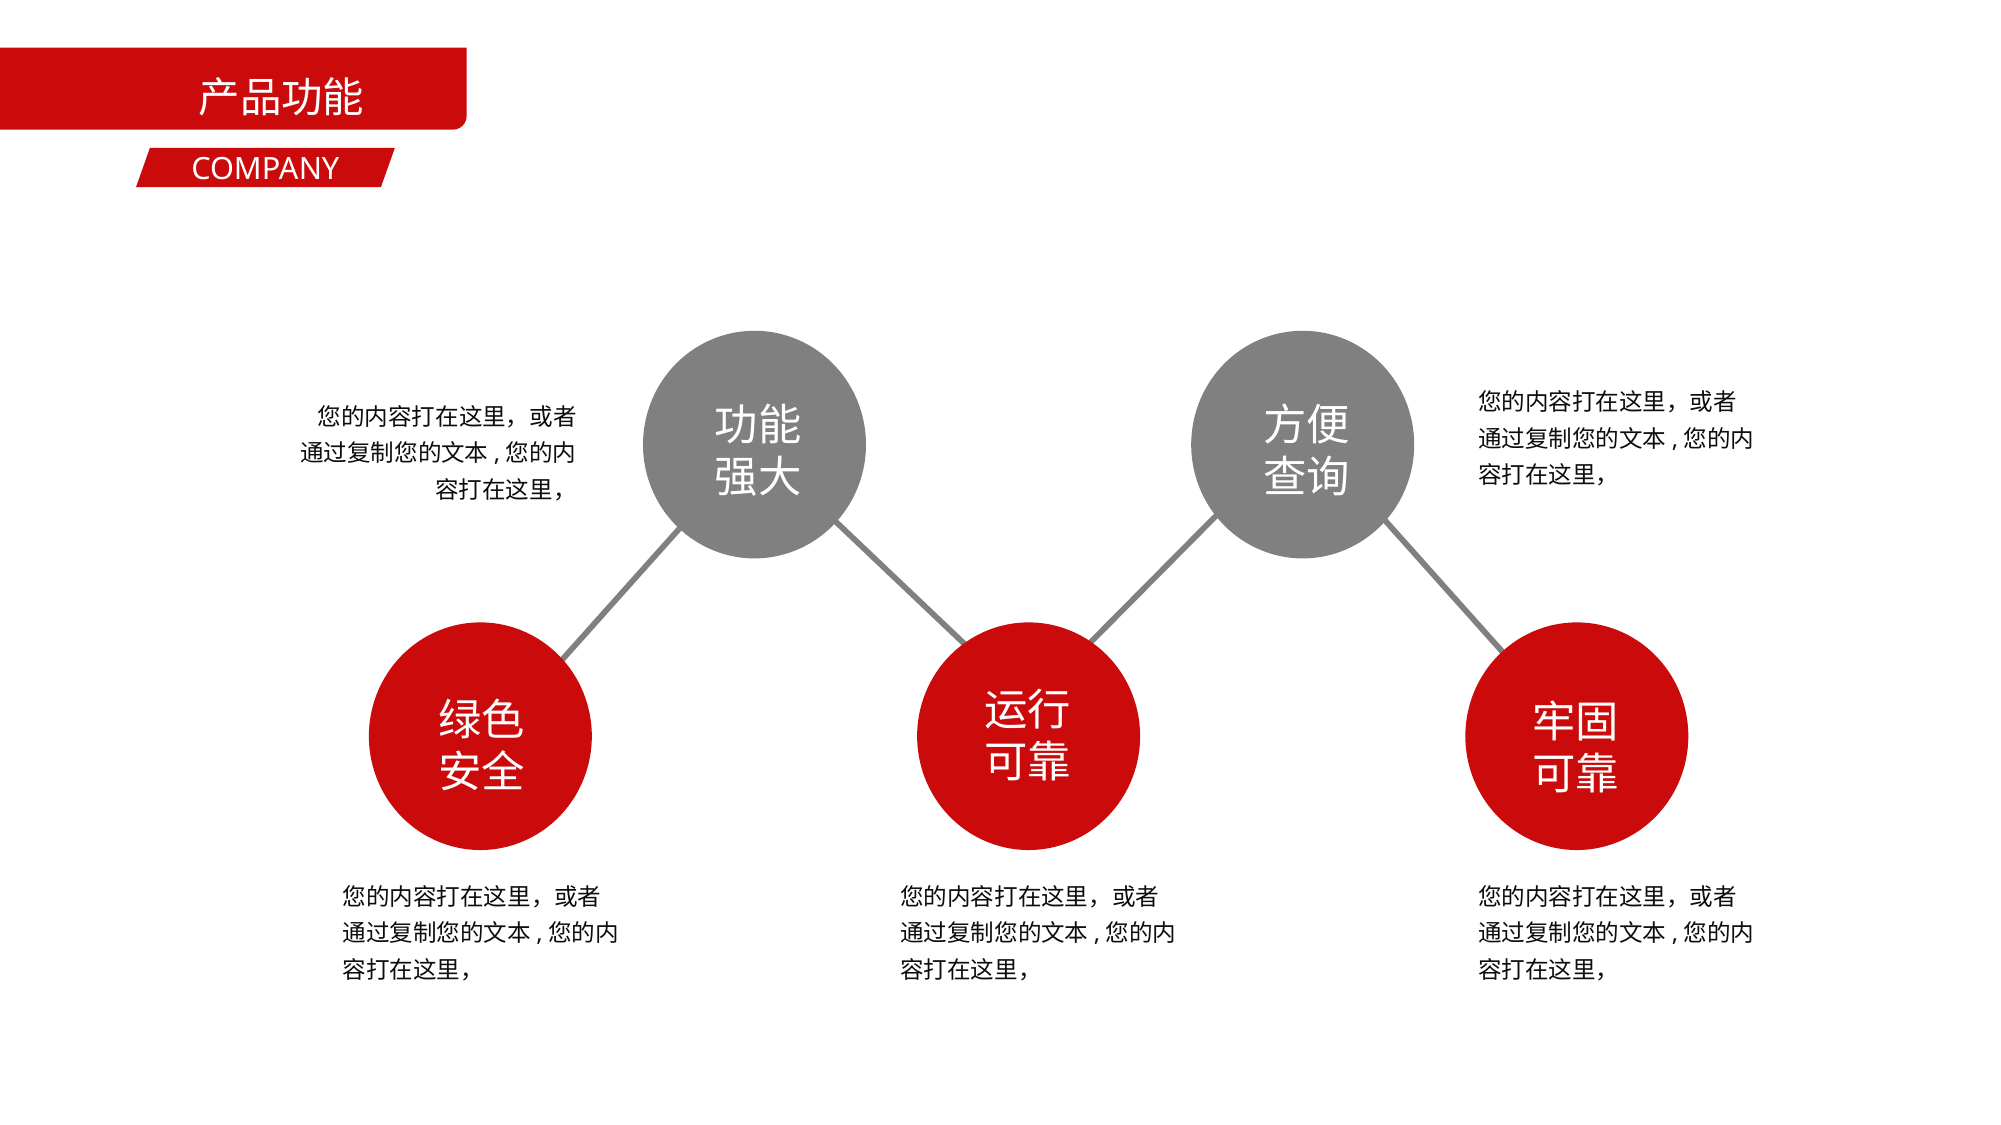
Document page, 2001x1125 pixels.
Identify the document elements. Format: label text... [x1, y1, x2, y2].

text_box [283, 372, 1772, 992]
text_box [1190, 330, 1415, 370]
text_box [642, 330, 867, 370]
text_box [0, 47, 467, 130]
text_box COMPANY [134, 145, 397, 190]
